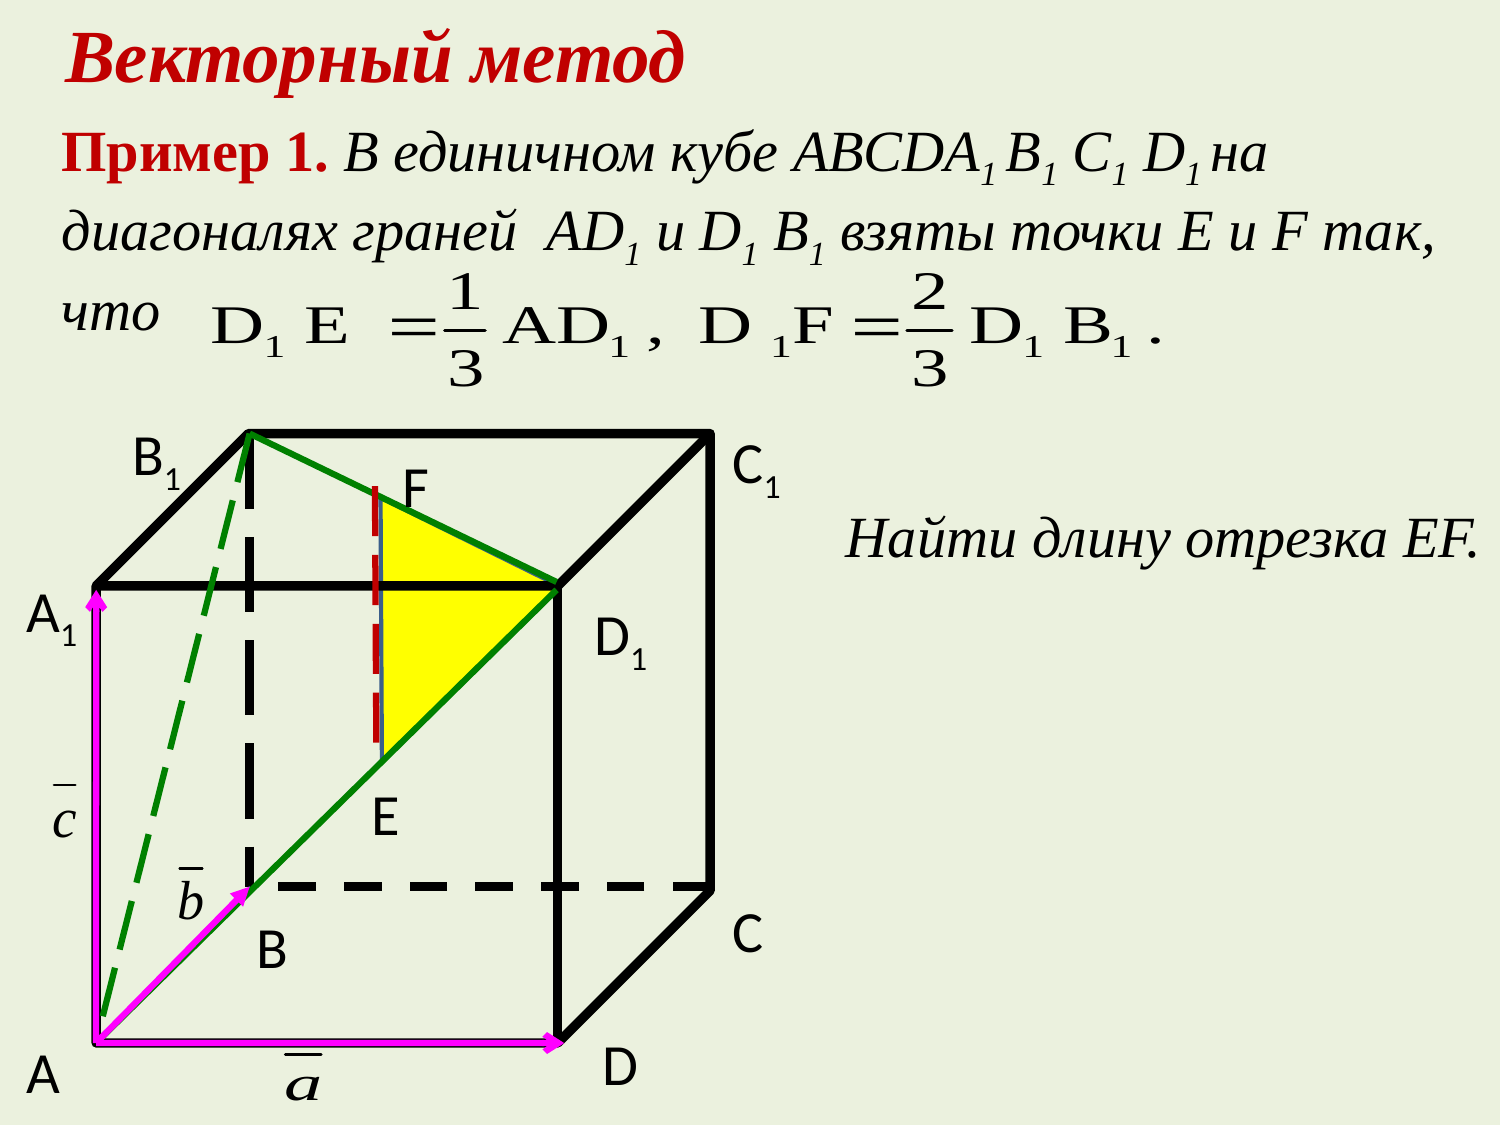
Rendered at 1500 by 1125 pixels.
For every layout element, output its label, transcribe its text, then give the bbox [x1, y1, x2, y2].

text_box Векторный метод [49, 0, 702, 105]
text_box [11, 409, 821, 1114]
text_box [198, 257, 1172, 399]
text_box Пример 1. В единичном кубе ABCDA1 B1 C1 D1 на диагоналях граней AD1 и D1 B1 взяты точки Е и F так, что [46, 105, 1500, 420]
text_box Найти длину отрезка EF. [831, 492, 1497, 577]
